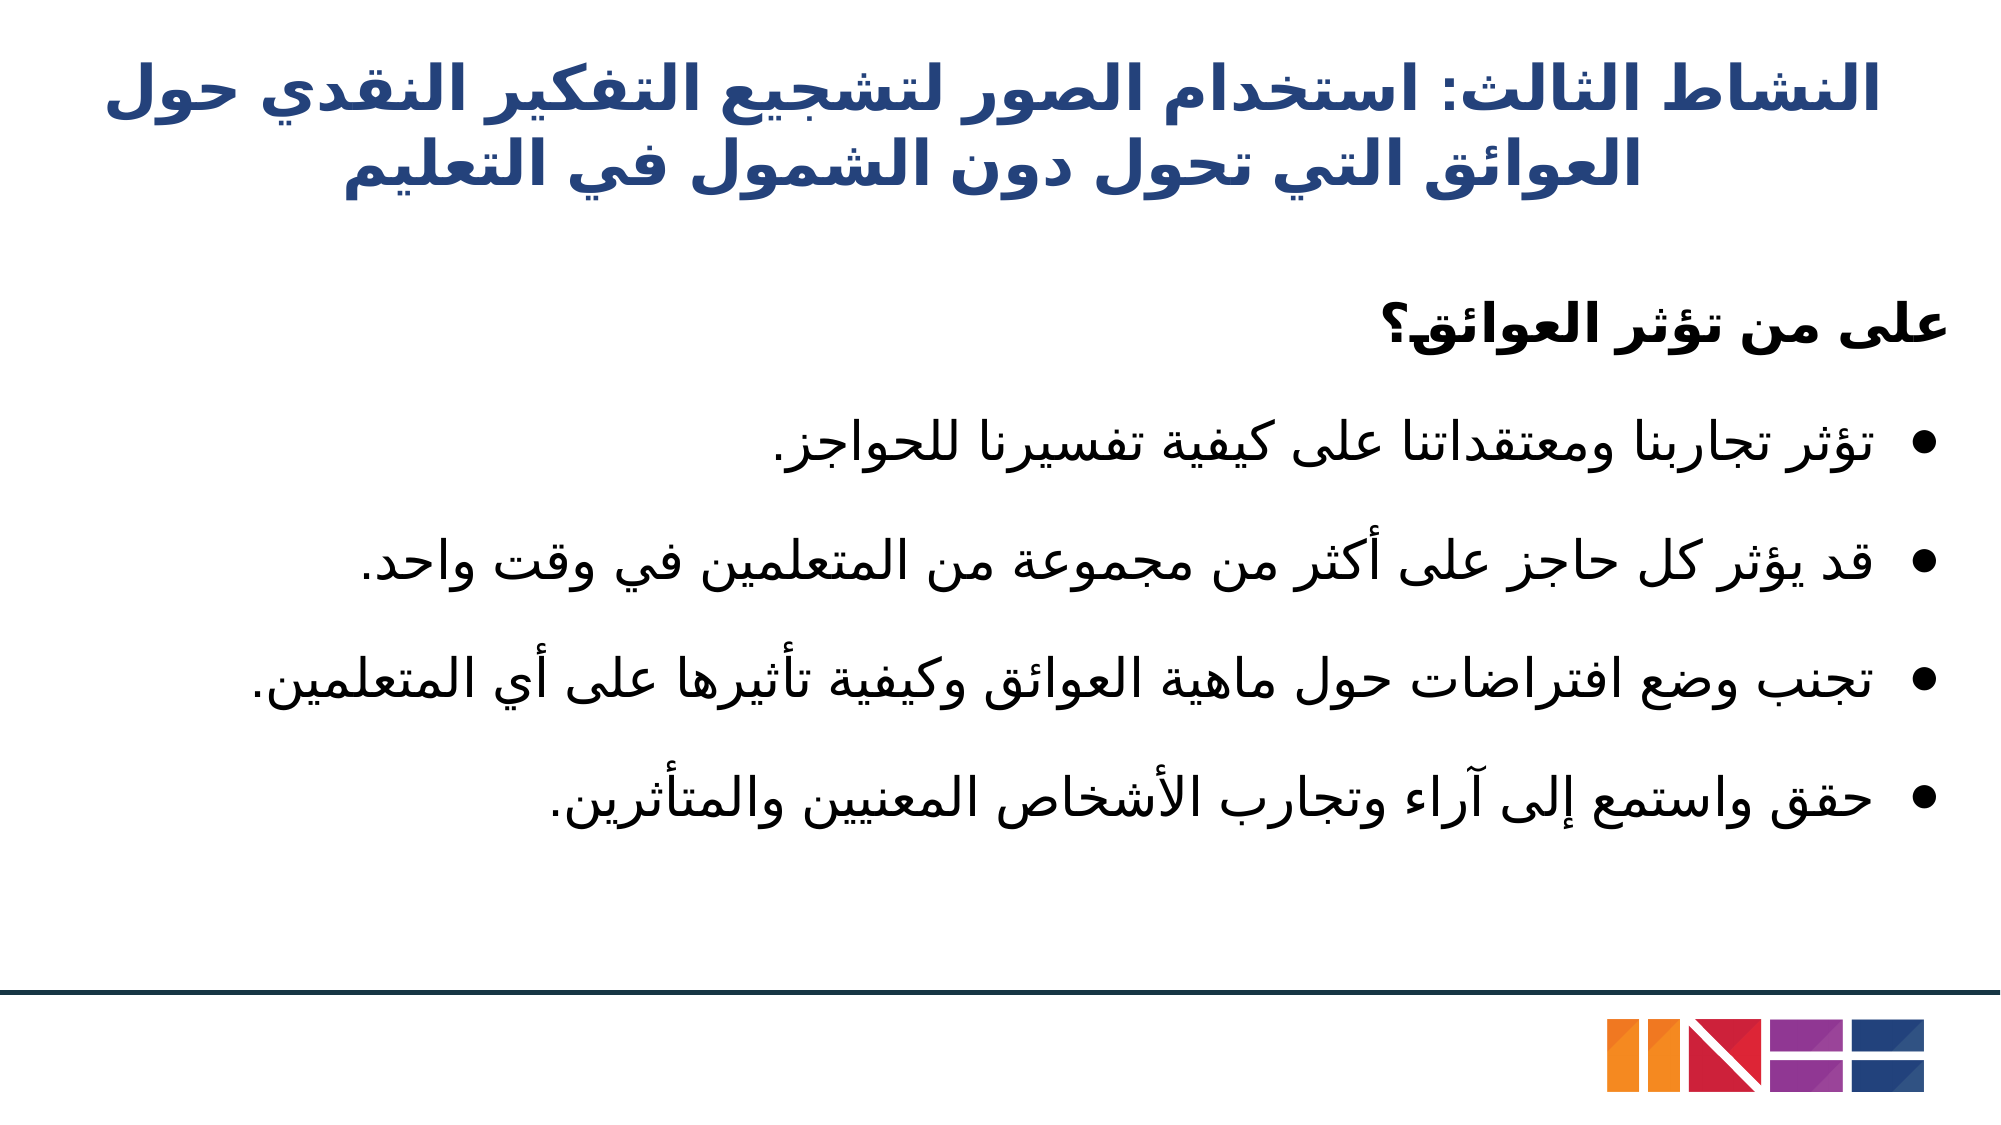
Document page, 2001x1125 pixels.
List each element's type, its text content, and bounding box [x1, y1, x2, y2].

title النشاط الثالث: استخدام الصور لتشجيع التفكير النقدي حول العوائق التي تحول دون الشمول في التعليم [31, 28, 1957, 145]
list على من تؤثر العوائق؟ تؤثر تجاربنا ومعتقداتنا على كيفية تفسيرنا للحواجز. قد يؤثر كل حاجز على أكثر من مجموعة من المتعلمين في وقت واحد. تجنب وضع افتراضات حول ماهية العوائق وكيفية تأثيرها على أي المتعلمين. حقق واستمع إلى آراء وتجارب الأشخاص المعنيين والمتأثرين. [31, 203, 1971, 935]
picture [1607, 1019, 1924, 1092]
